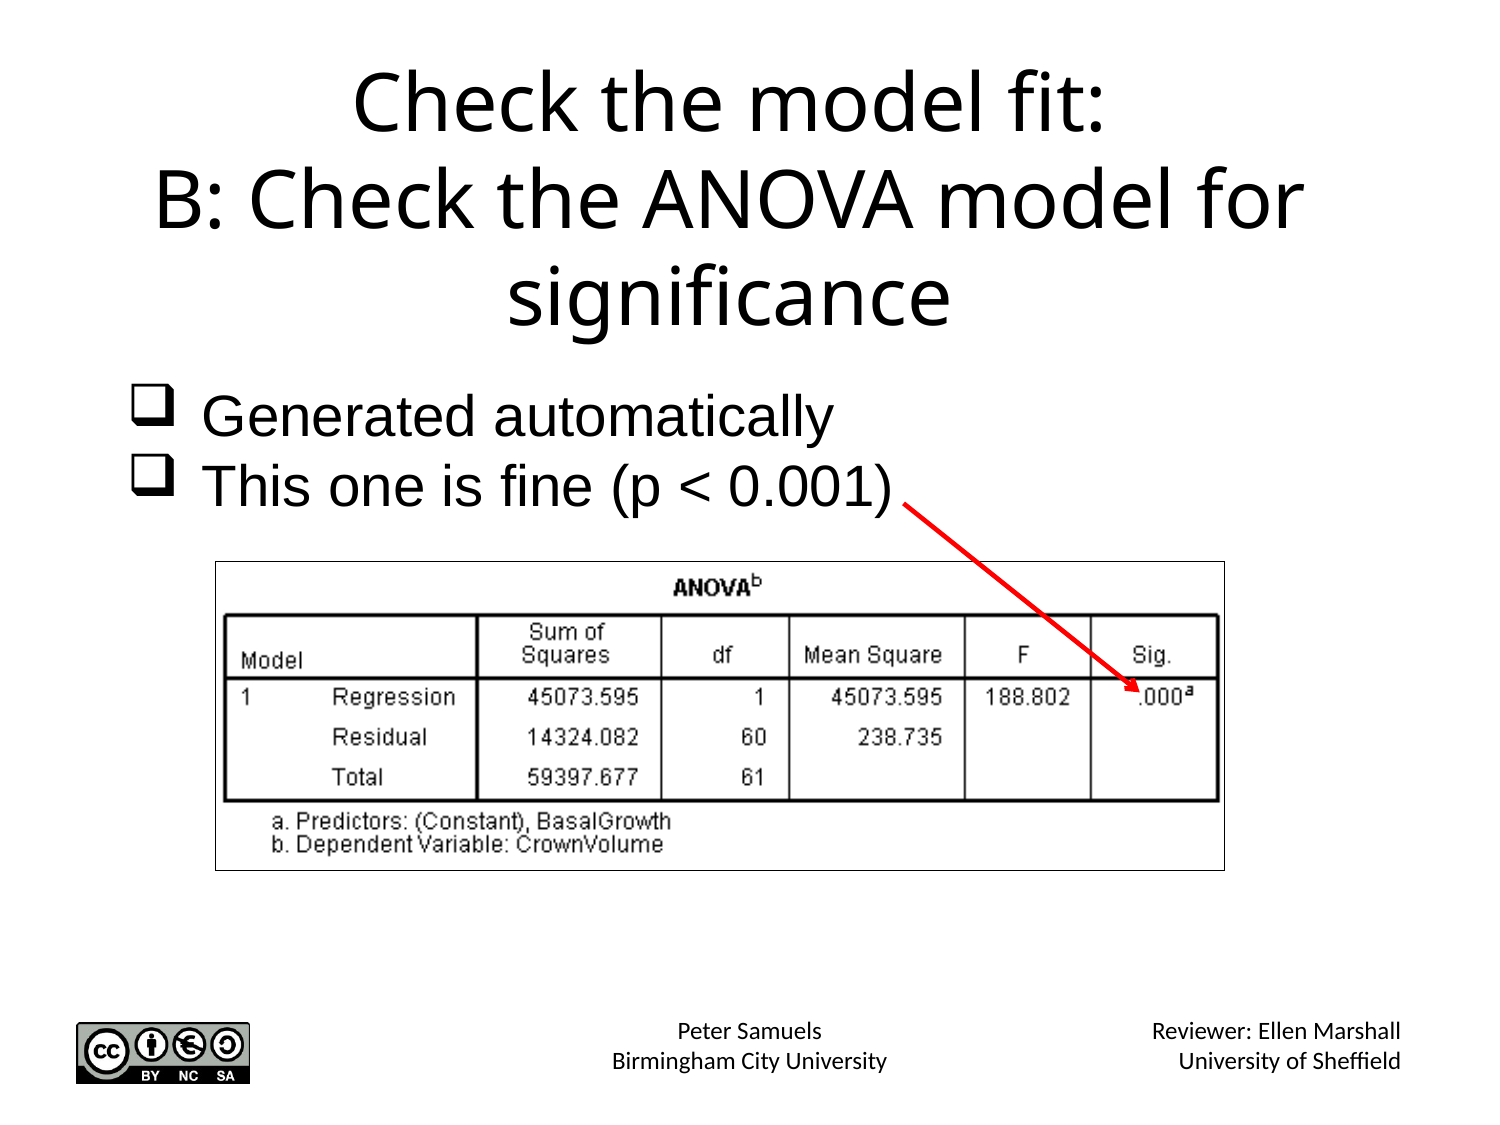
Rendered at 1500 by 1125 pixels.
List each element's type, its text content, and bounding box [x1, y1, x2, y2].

picture [76, 1022, 251, 1084]
text_box Peter Samuels Birmingham City University [549, 1007, 951, 1083]
text_box Reviewer: Ellen Marshall University of Sheffield [1038, 1007, 1417, 1083]
picture [216, 562, 1224, 870]
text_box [903, 503, 1140, 693]
title Check the model fit: B: Check the ANOVA model for significance [76, 42, 1383, 350]
text_box Generated automatically This one is fine (p < 0.001) [112, 370, 1435, 526]
